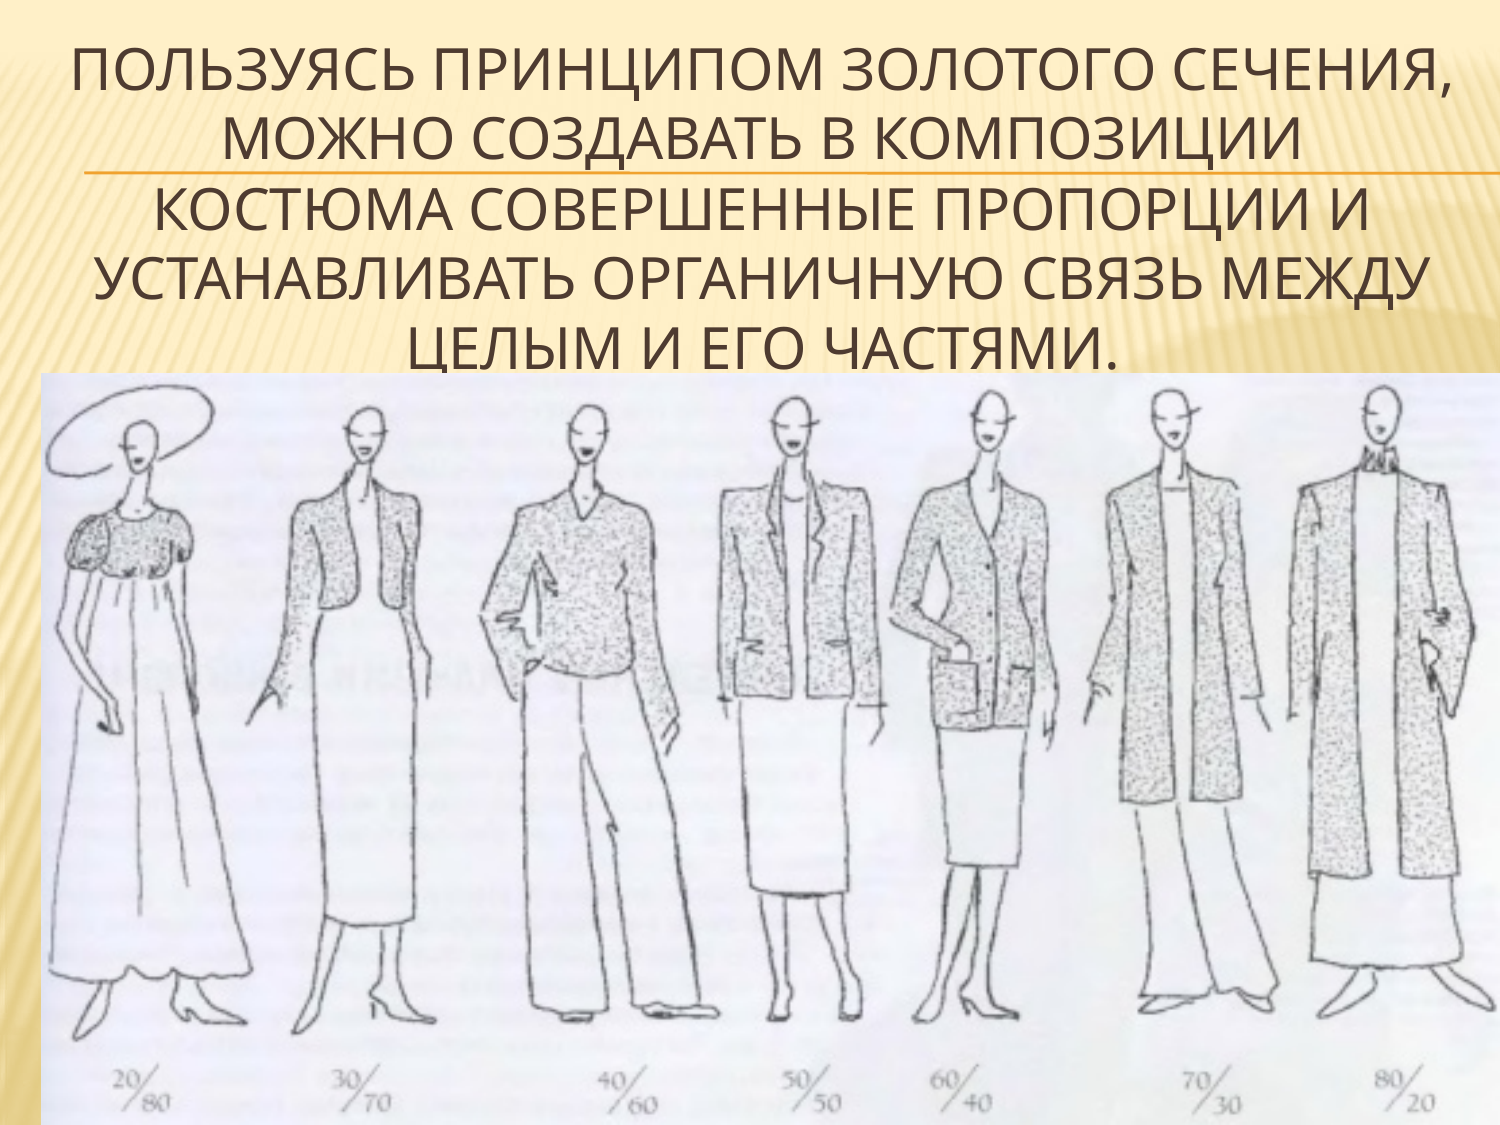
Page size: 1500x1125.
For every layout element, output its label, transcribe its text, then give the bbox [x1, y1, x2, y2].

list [40, 373, 1500, 1125]
title Пользуясь принципом золотого сечения, можно создавать в композиции костюма совершенные пропорции и устанавливать органичную связь между целым и его частями. [50, 75, 1475, 339]
